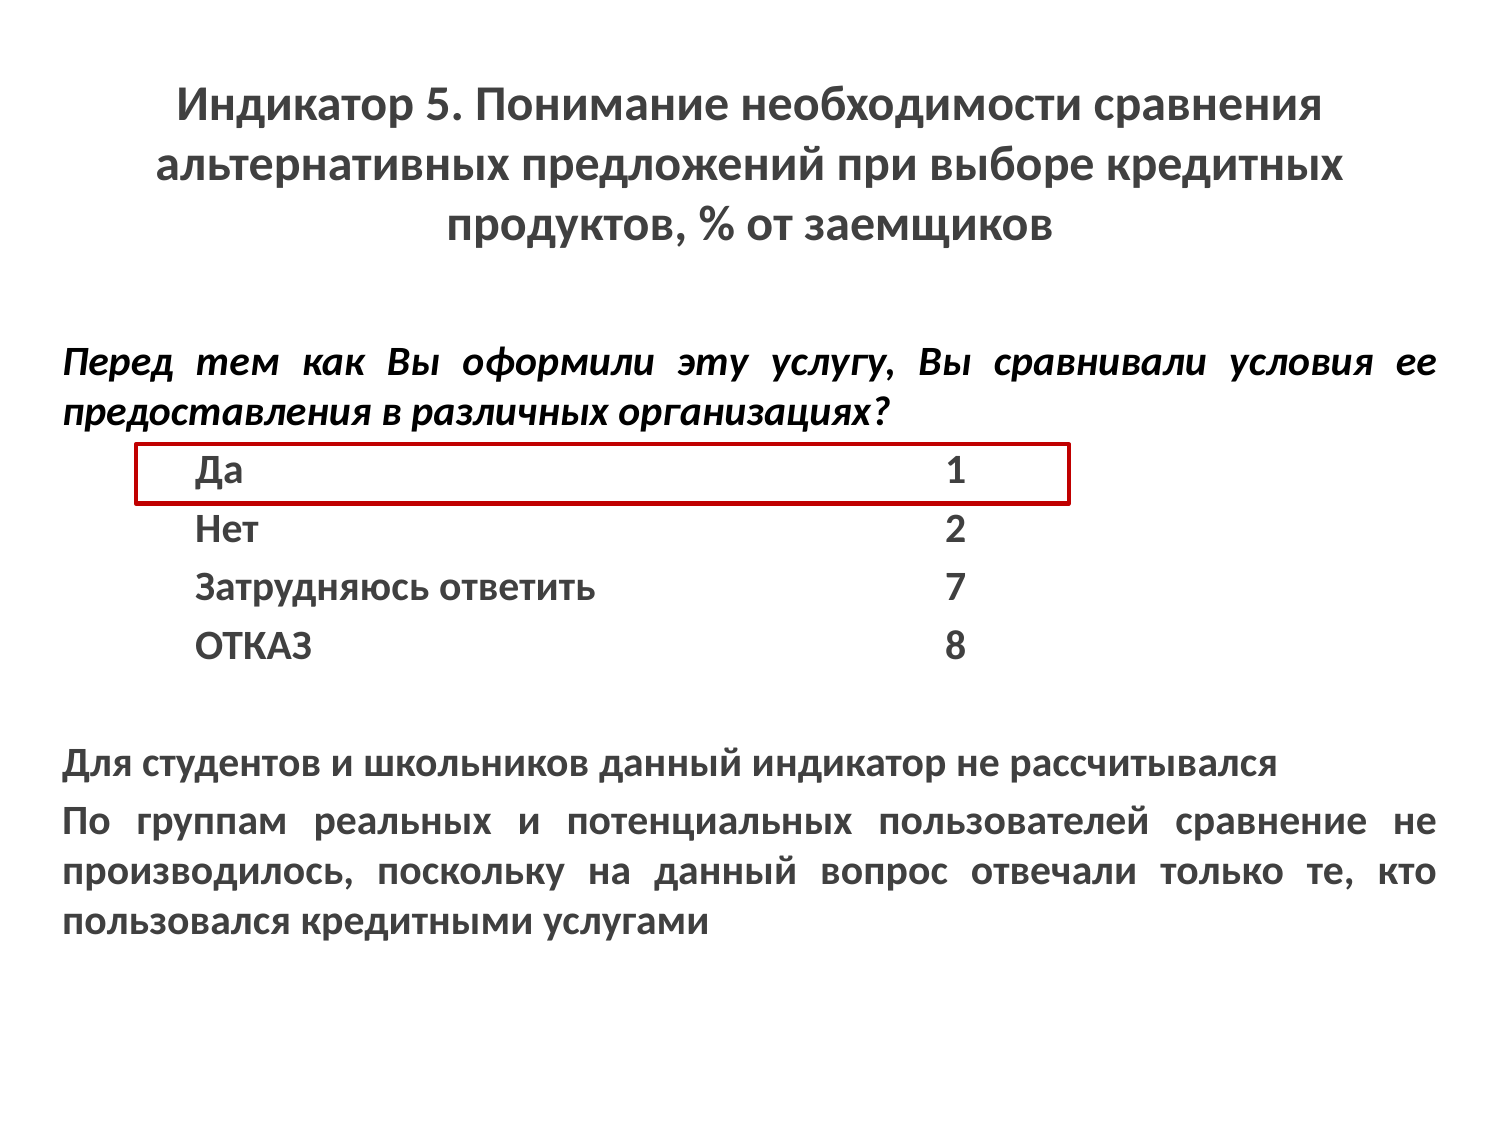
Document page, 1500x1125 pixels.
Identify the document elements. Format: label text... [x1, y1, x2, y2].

list Перед тем как Вы оформили эту услугу, Вы сравнивали условия ее предоставления в различных организациях? Да 1 Нет 2 Затрудняюсь ответить 7 ОТКАЗ 8 Для студентов и школьников данный индикатор не рассчитывался По группам реальных и потенциальных пользователей сравнение не производилось, поскольку на данный вопрос отвечали только те, кто пользовался кредитными услугами [47, 326, 1453, 1069]
text_box [134, 442, 1071, 506]
title Индикатор 5. Понимание необходимости сравнения альтернативных предложений при выборе кредитных продуктов, % от заемщиков [29, 42, 1471, 279]
